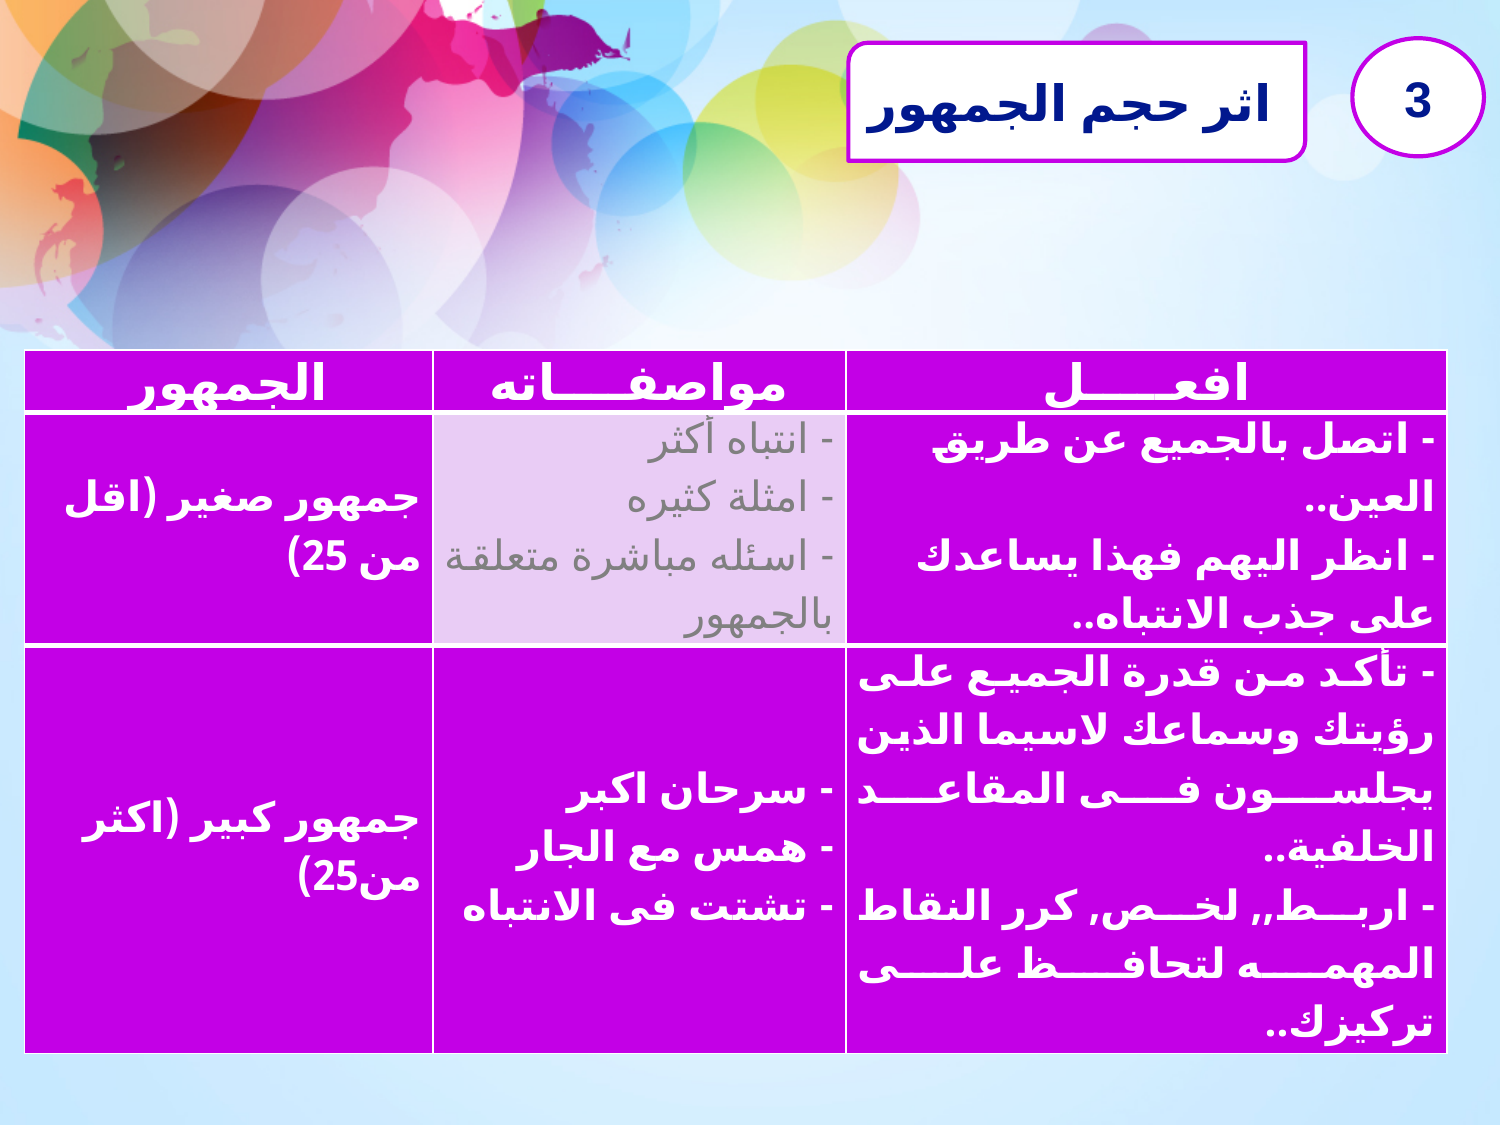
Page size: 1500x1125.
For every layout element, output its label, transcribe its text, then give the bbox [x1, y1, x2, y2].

text_box اثر حجم الجمهور [846, 40, 1308, 163]
table_cell - تأكد من قدرة الجميع على رؤيتك وسماعك لاسيما الذين يجلسون فى المقاعد الخلفية.. - اربط,, لخص, كرر النقاط المهمه لتحافظ على تركيزك.. [847, 648, 1446, 1053]
table_cell - انتباه أكثر - امثلة كثيره - اسئله مباشرة متعلقة بالجمهور [434, 415, 845, 643]
table_header مواصفــــاته [434, 351, 845, 410]
table_header افعـــــل [847, 351, 1446, 410]
table_cell جمهور كبير (اكثر من25) [25, 648, 432, 1053]
table_cell - اتصل بالجميع عن طريق العين.. - انظر اليهم فهذا يساعدك على جذب الانتباه.. [847, 415, 1446, 643]
picture [0, 0, 1500, 1125]
table_cell جمهور صغير (اقل من 25) [25, 415, 432, 643]
table_cell - سرحان اكبر - همس مع الجار - تشتت فى الانتباه [434, 648, 845, 1053]
table_header الجمهور [25, 351, 432, 410]
text_box 3 [1350, 36, 1487, 159]
